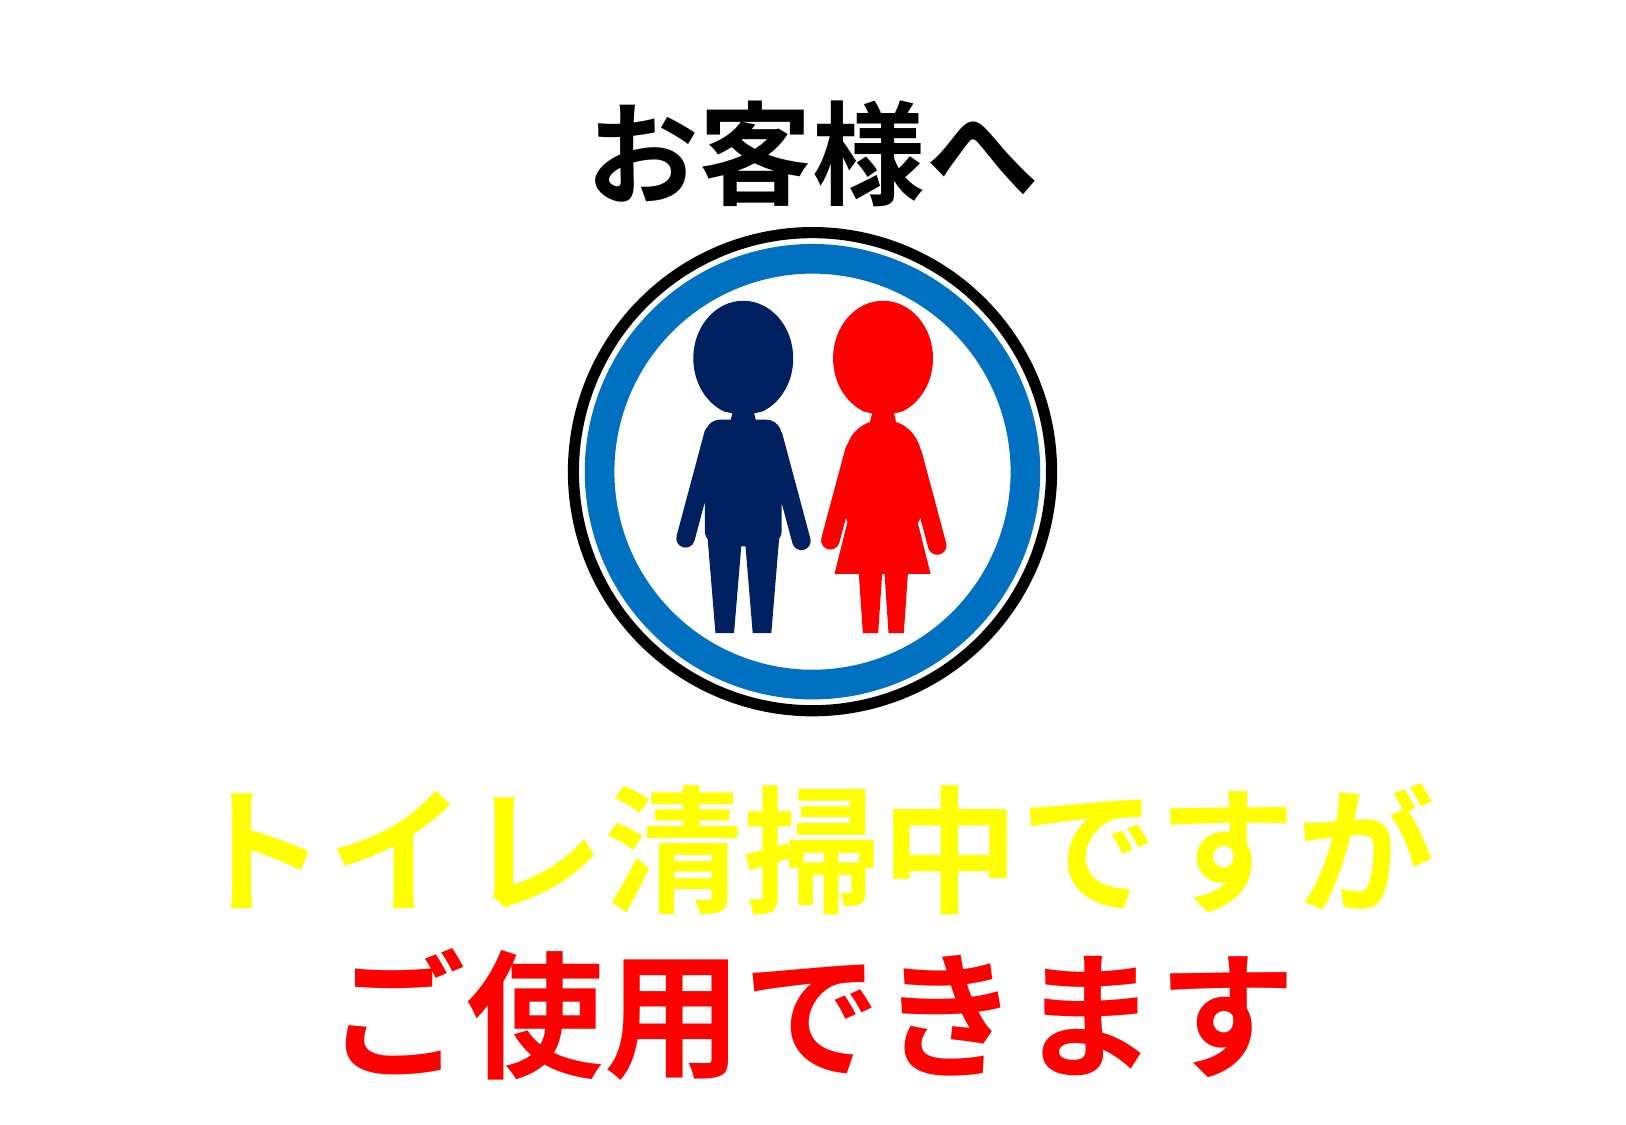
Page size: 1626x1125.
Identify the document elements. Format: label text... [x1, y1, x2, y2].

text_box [567, 226, 1058, 717]
text_box お客様へ [0, 76, 1625, 227]
text_box トイレ清掃中ですが ご使用できます [0, 758, 1625, 1103]
